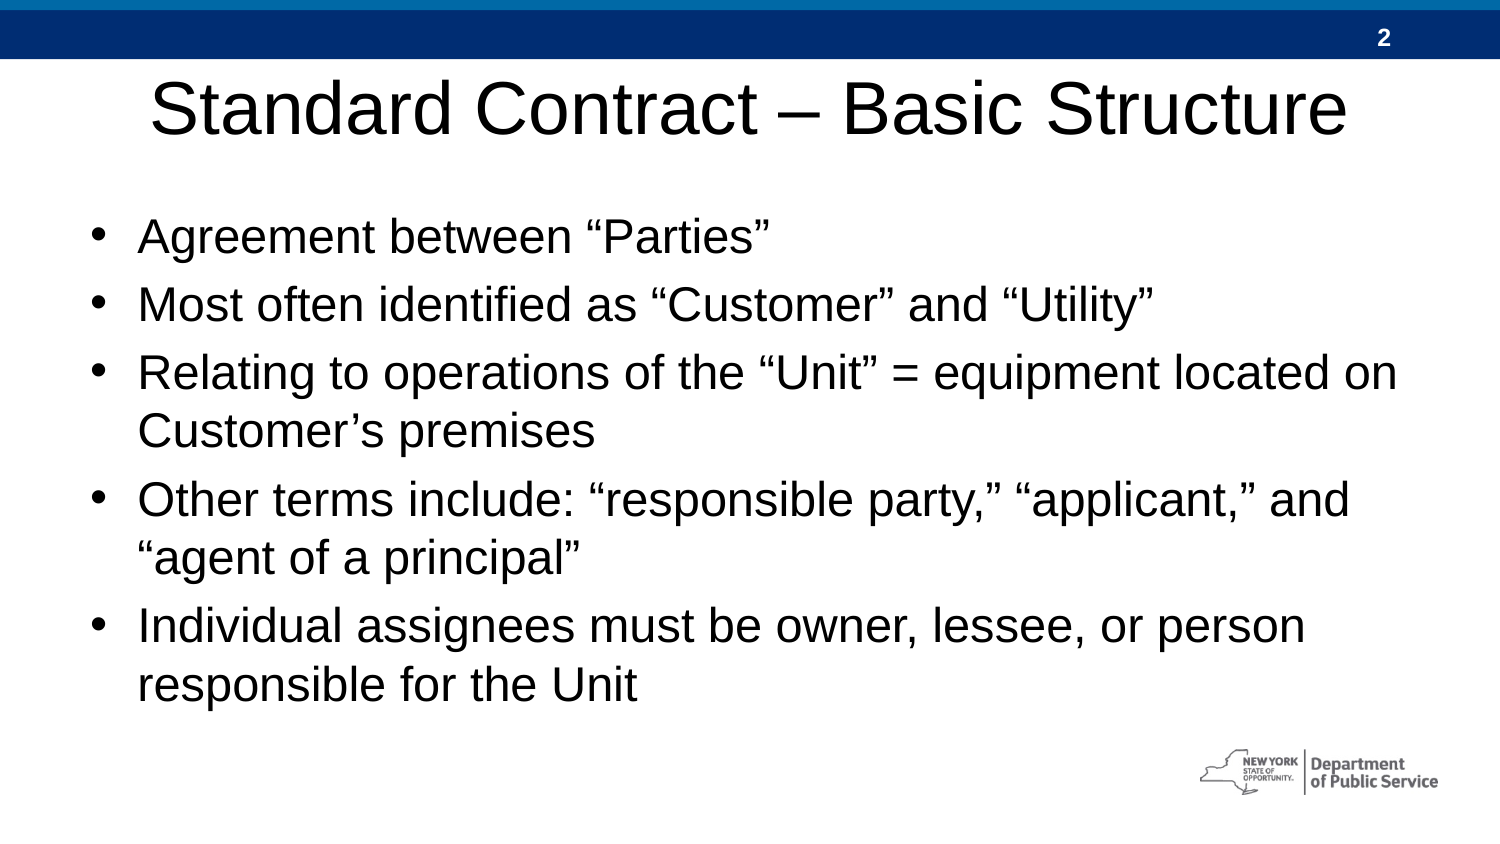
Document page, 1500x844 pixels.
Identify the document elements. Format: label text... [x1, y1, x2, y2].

picture [1200, 749, 1438, 795]
list Agreement between “Parties” Most often identified as “Customer” and “Utility” Relating to operations of the “Unit” = equipment located on Customer’s premises Other terms include: “responsible party,” “applicant,” and “agent of a principal” Individual assignees must be owner, lessee, or person responsible for the Unit [75, 196, 1425, 722]
title Standard Contract – Basic Structure [75, 33, 1425, 175]
